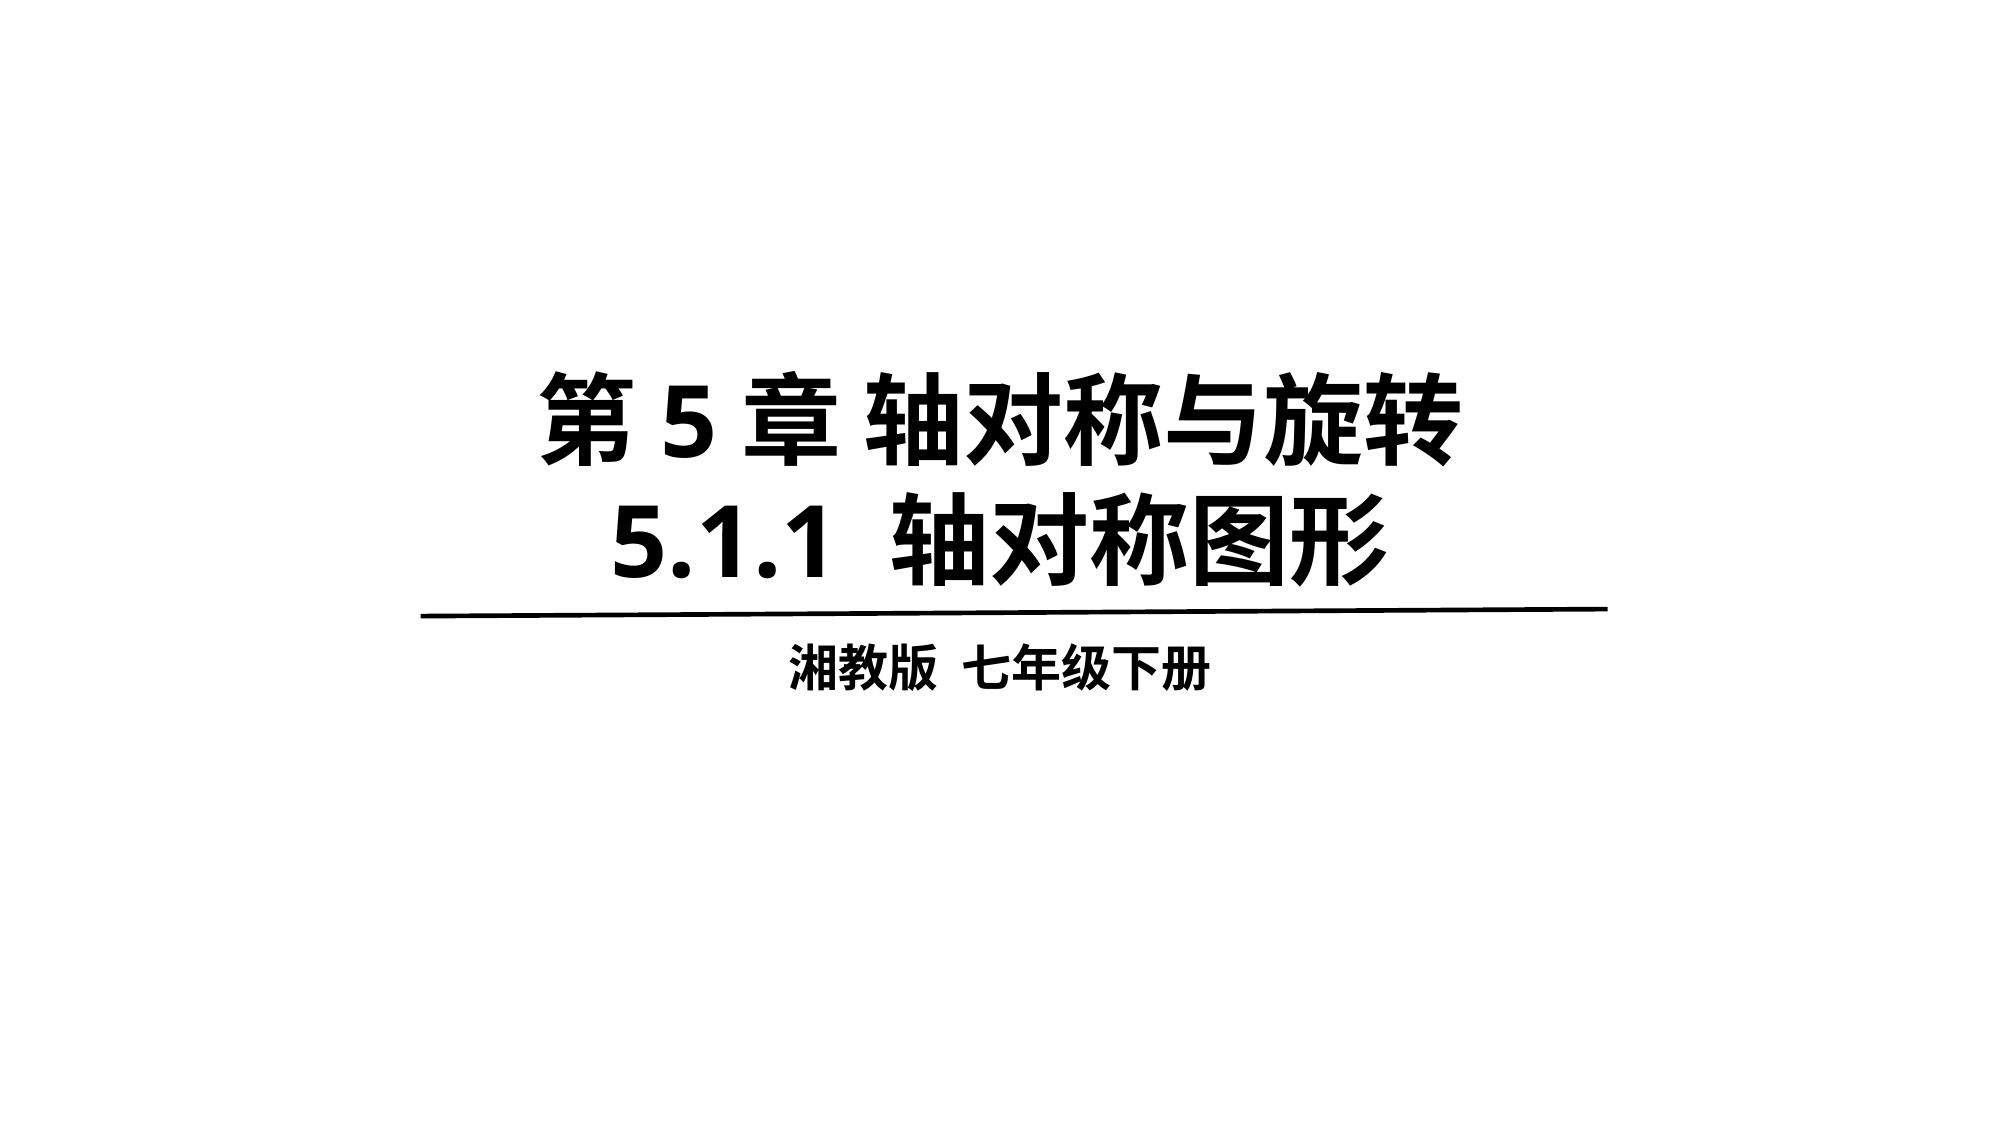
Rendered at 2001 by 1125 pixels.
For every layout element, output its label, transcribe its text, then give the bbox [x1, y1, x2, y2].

text_box 第5章 轴对称与旋转 5.1.1 轴对称图形 [249, 349, 1750, 605]
text_box 湘教版 七年级下册 [249, 629, 1750, 704]
